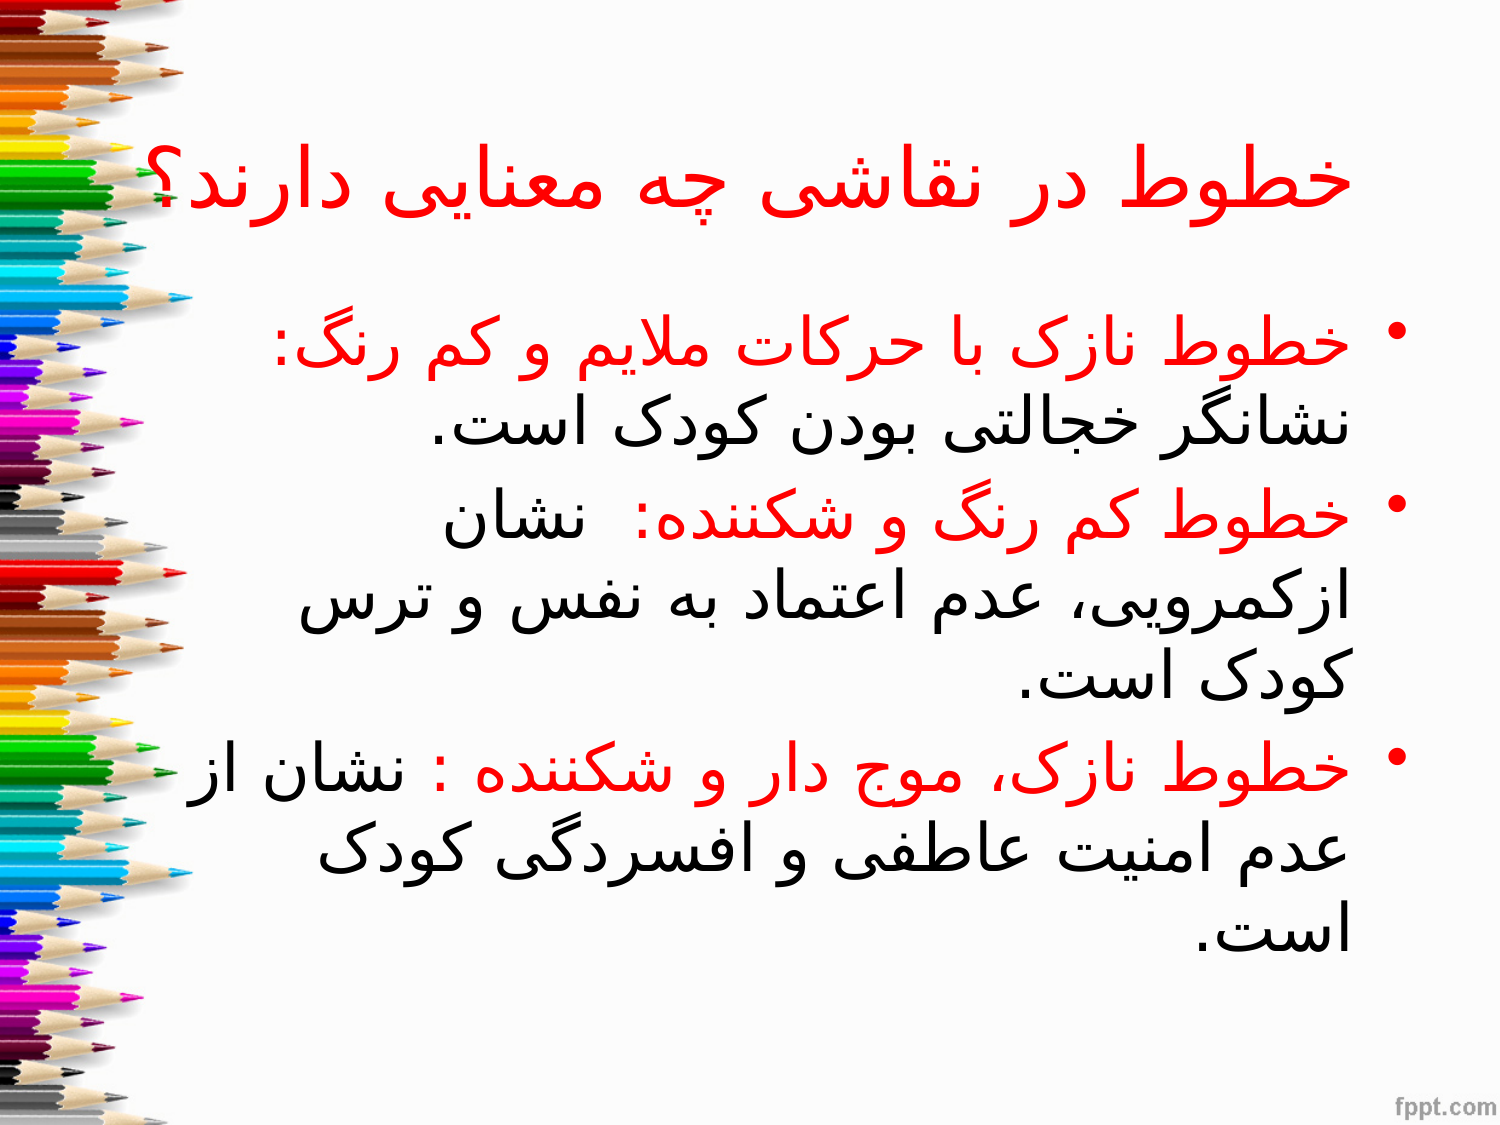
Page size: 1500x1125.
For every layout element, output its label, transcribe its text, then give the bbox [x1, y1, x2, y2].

picture [0, 0, 1500, 1125]
title خطوط در نقاشی چه معنایی دارند؟ [75, 45, 1425, 233]
list خطوط نازک با حرکات ملایم و کم رنگ: نشانگر خجالتی بودن کودک است. خطوط کم رنگ و شکننده: نشان ازکمرویی، عدم اعتماد به نفس و ترس کودک است. خطوط نازک، موج دار و شکننده : نشان از عدم امنیت عاطفی و افسردگی کودک است. [147, 290, 1425, 1038]
